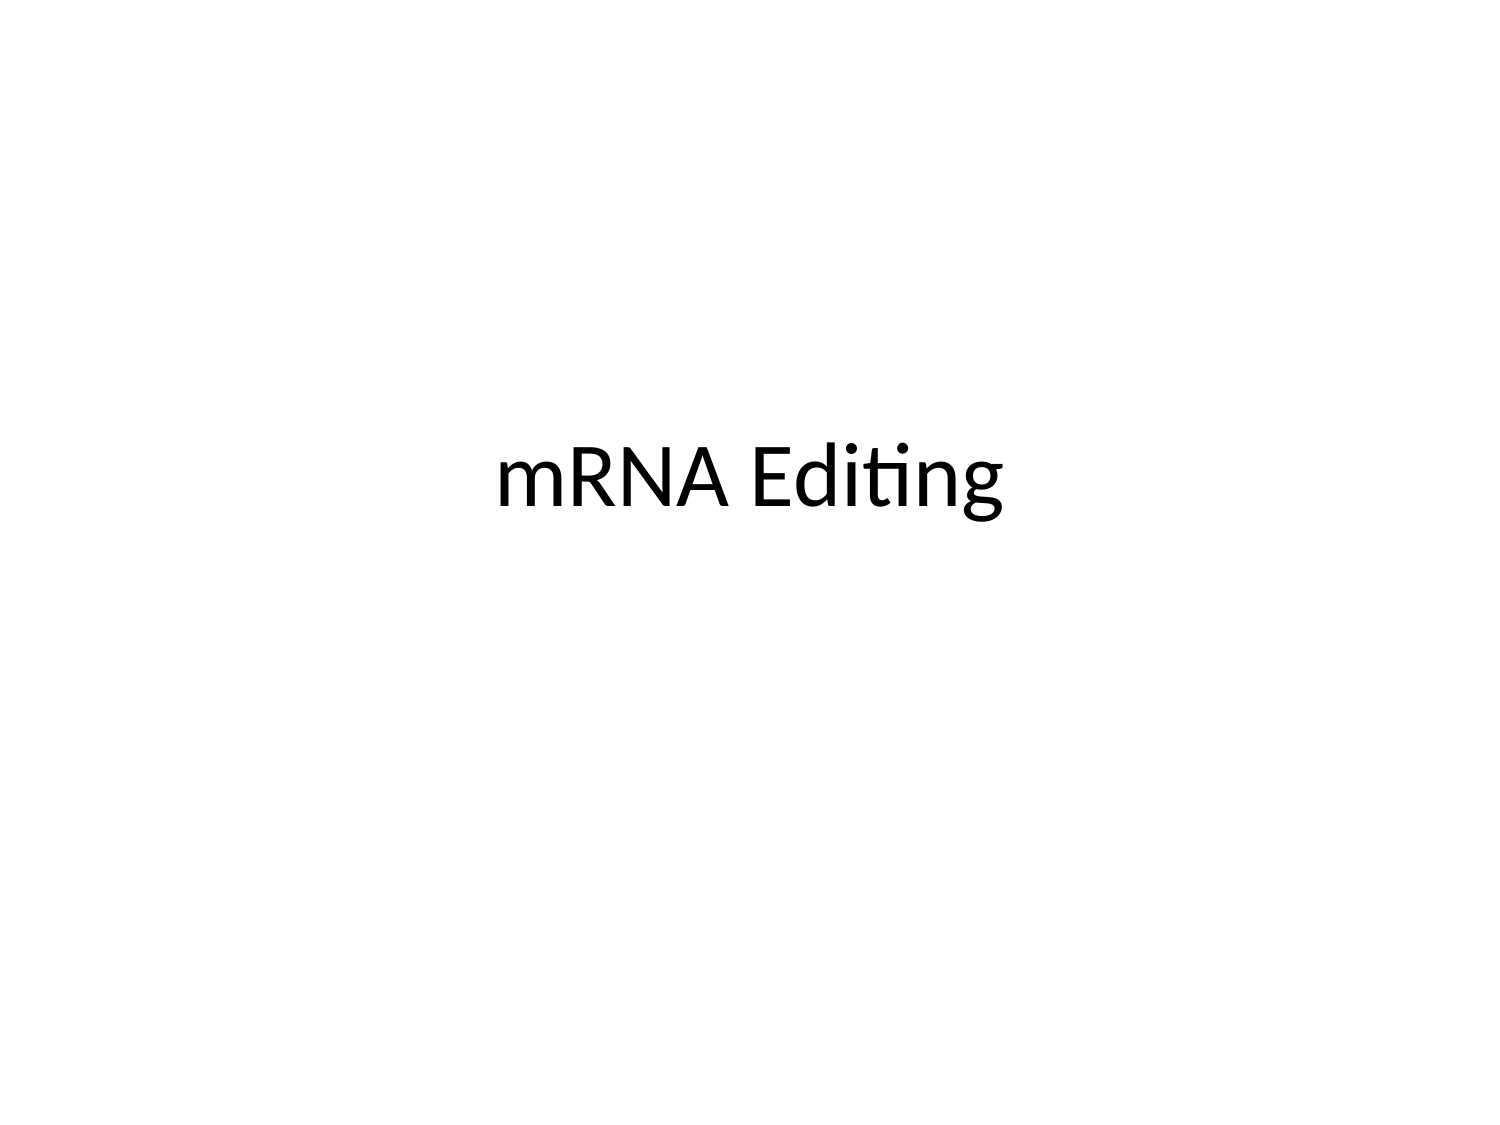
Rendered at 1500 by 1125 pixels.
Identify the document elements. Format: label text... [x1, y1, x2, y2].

title mRNA Editing [112, 349, 1388, 591]
